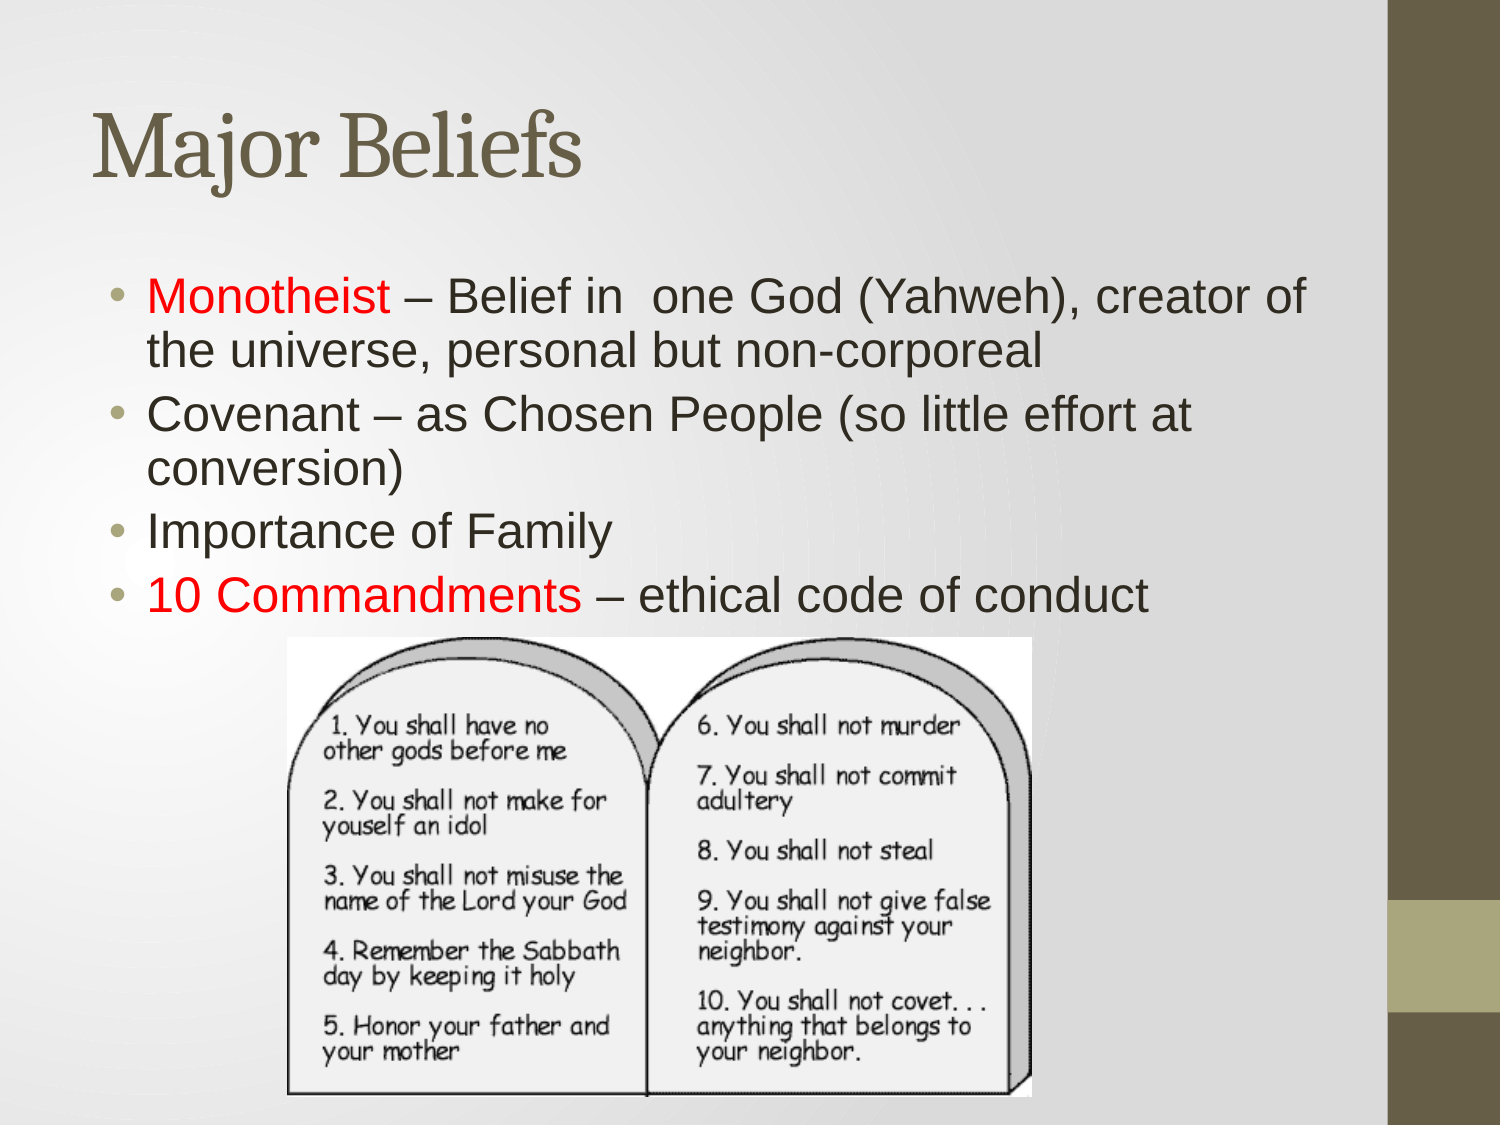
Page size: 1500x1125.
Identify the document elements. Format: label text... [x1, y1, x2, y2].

picture [286, 636, 1032, 1098]
list Monotheist – Belief in one God (Yahweh), creator of the universe, personal but non-corporeal Covenant – as Chosen People (so little effort at conversion) Importance of Family 10 Commandments – ethical code of conduct [75, 262, 1325, 1050]
title Major Beliefs [75, 45, 1325, 233]
